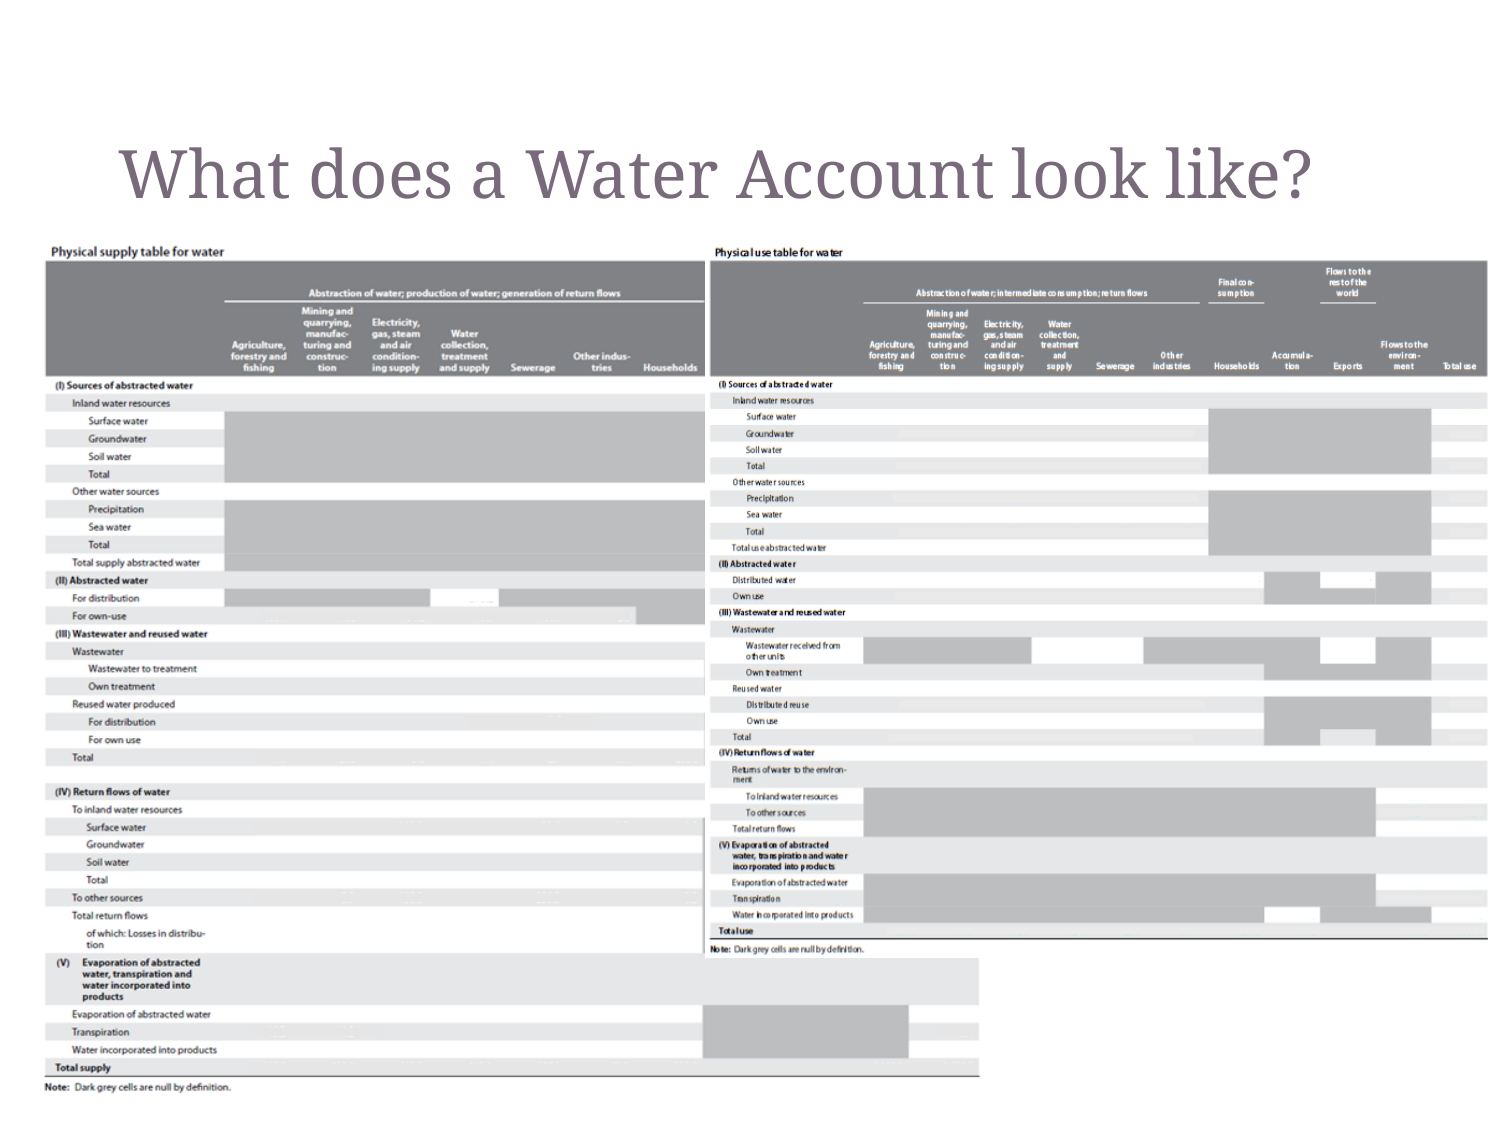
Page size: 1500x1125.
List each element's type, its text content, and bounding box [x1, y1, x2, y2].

picture [41, 245, 1495, 1095]
title What does a Water Account look like? [103, 132, 1397, 245]
